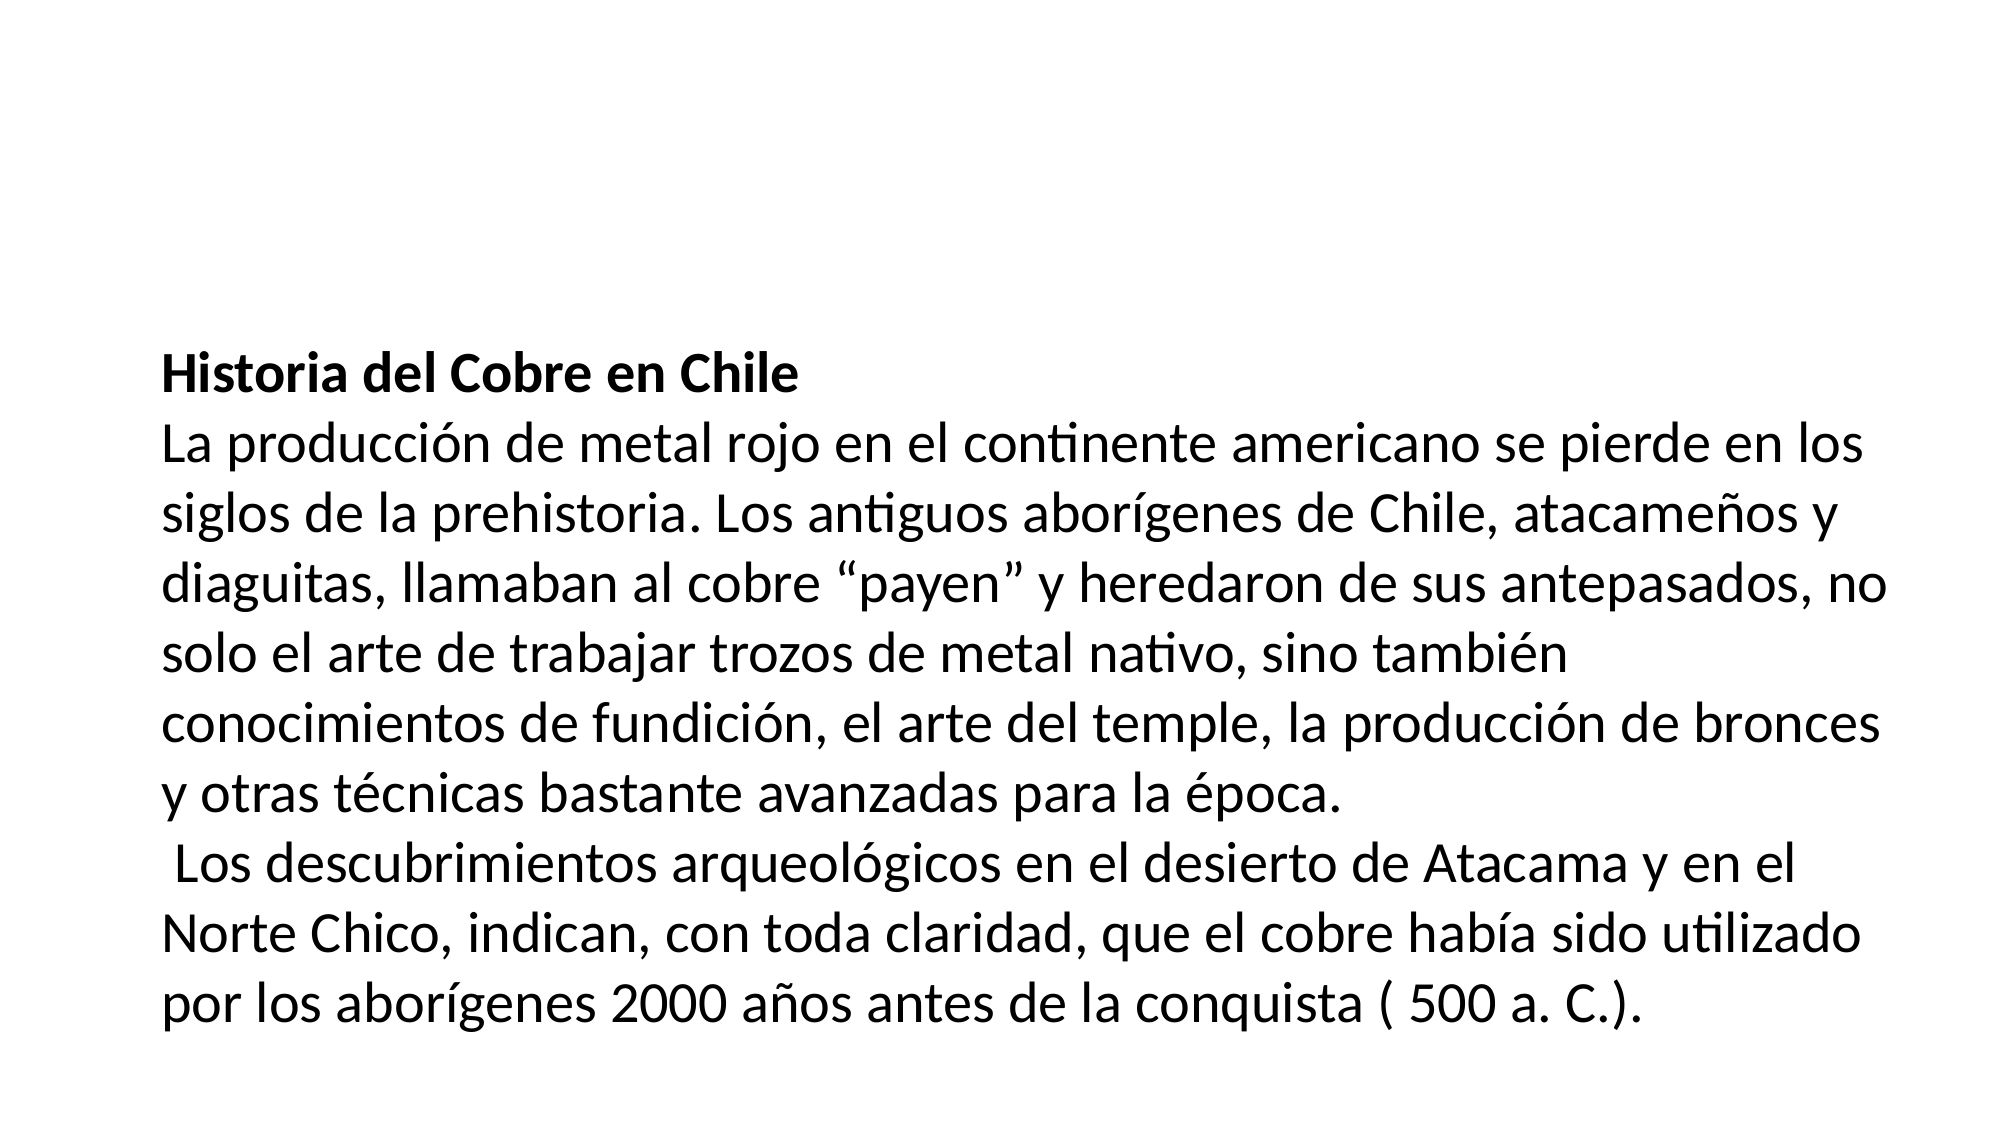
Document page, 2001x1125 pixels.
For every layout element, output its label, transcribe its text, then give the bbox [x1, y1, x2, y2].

text_box Historia del Cobre en Chile La producción de metal rojo en el continente americano se pierde en los siglos de la prehistoria. Los antiguos aborígenes de Chile, atacameños y diaguitas, llamaban al cobre “payen” y heredaron de sus antepasados, no solo el arte de trabajar trozos de metal nativo, sino también conocimientos de fundición, el arte del temple, la producción de bronces y otras técnicas bastante avanzadas para la época. Los descubrimientos arqueológicos en el desierto de Atacama y en el Norte Chico, indican, con toda claridad, que el cobre había sido utilizado por los aborígenes 2000 años antes de la conquista ( 500 a. C.). [146, 236, 1905, 1042]
